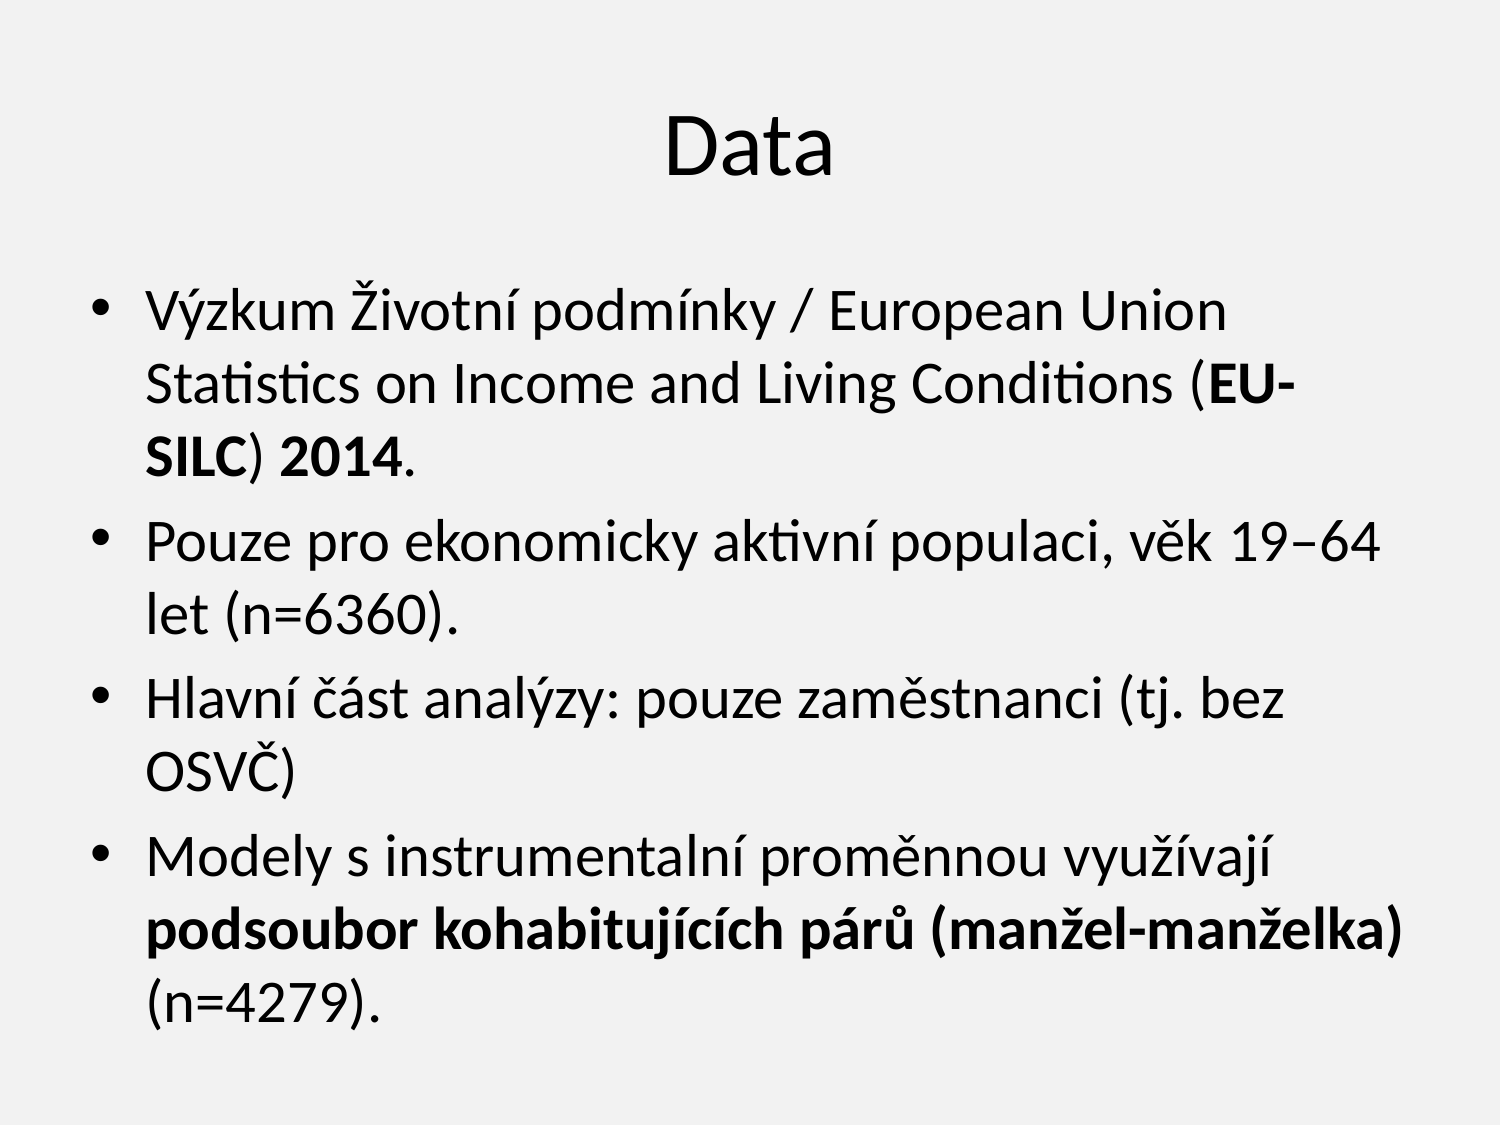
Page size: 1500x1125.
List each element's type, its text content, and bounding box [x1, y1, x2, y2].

list Výzkum Životní podmínky / European Union Statistics on Income and Living Conditions (EU-SILC) 2014. Pouze pro ekonomicky aktivní populaci, věk 19–64 let (n=6360). Hlavní část analýzy: pouze zaměstnanci (tj. bez OSVČ) Modely s instrumentalní proměnnou využívají podsoubor kohabitujících párů (manžel-manželka) (n=4279). [75, 262, 1425, 1047]
title Data [75, 45, 1425, 233]
